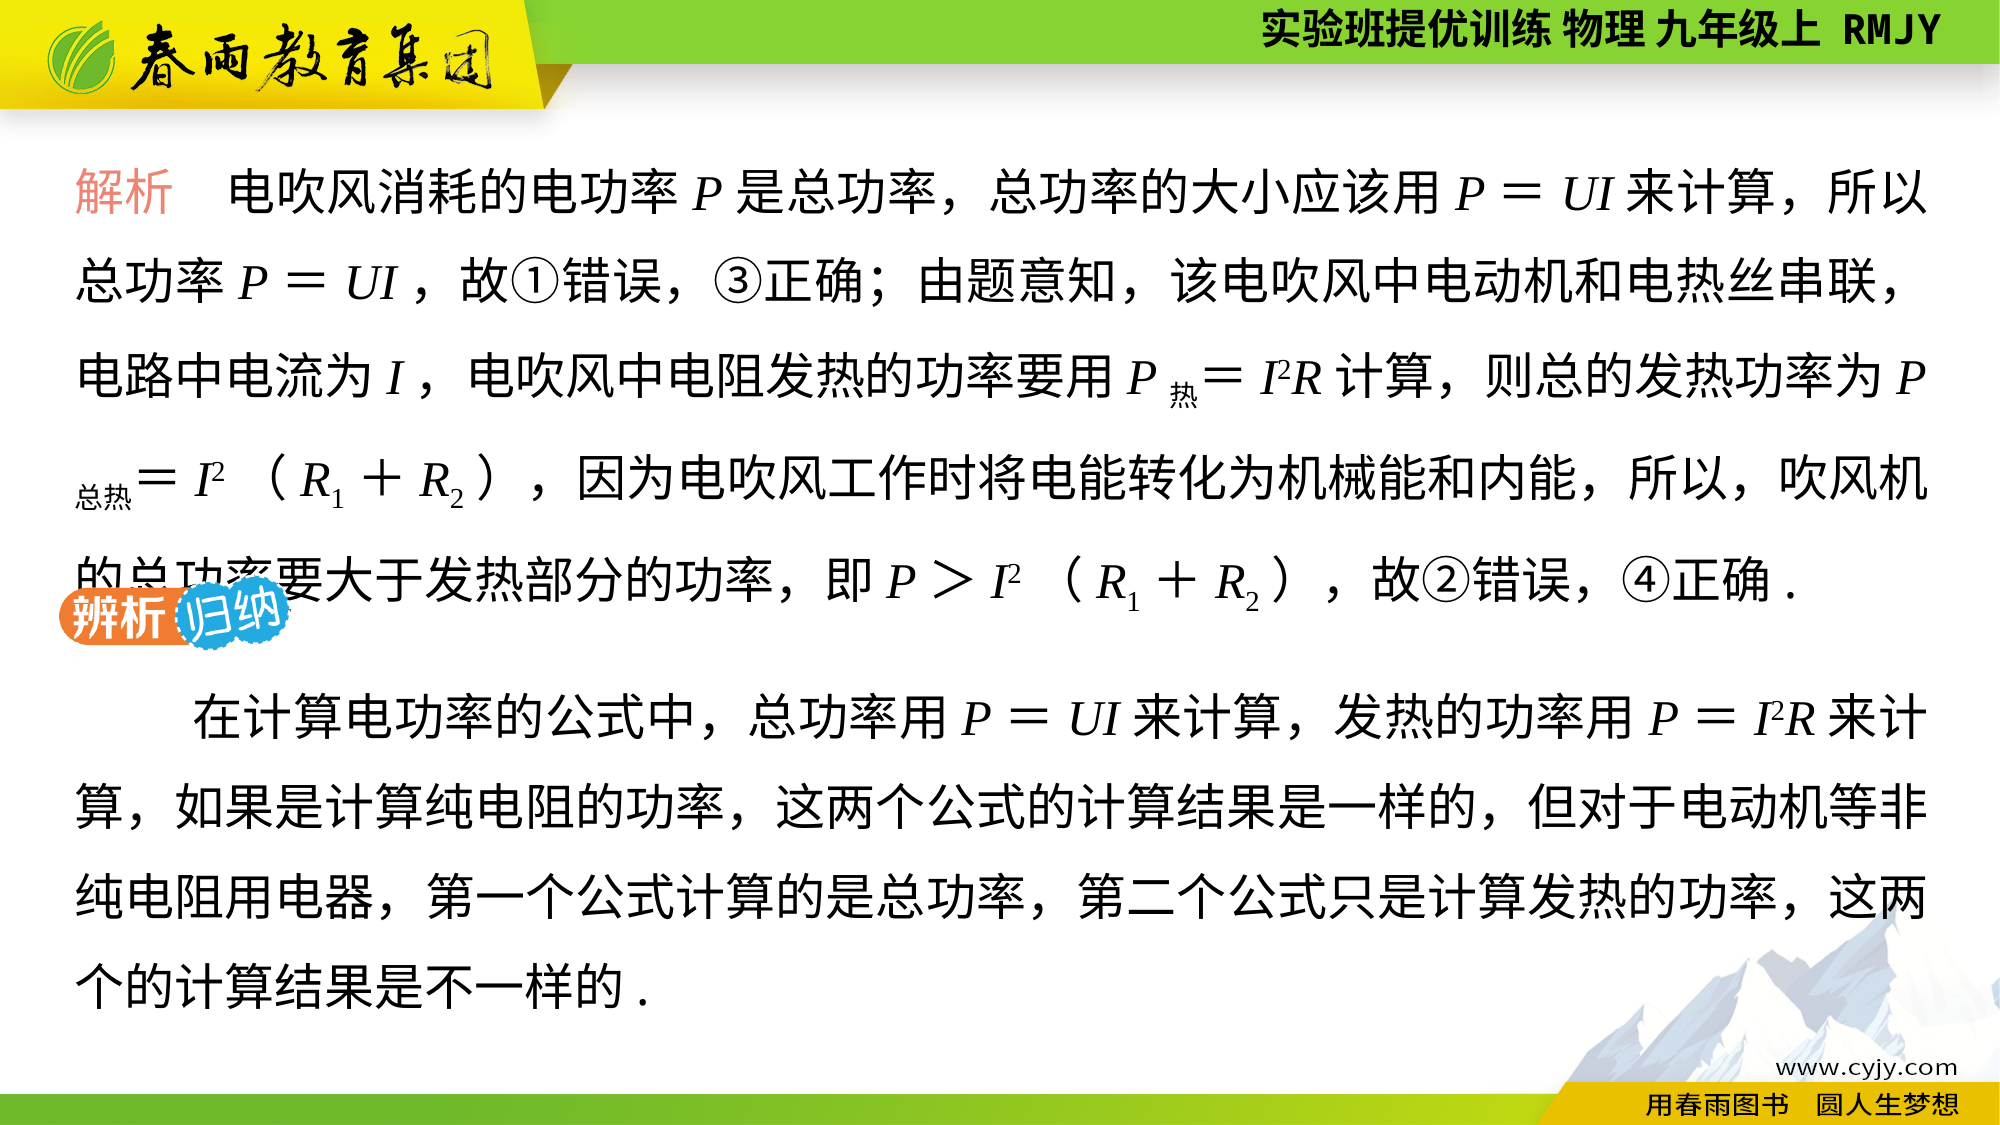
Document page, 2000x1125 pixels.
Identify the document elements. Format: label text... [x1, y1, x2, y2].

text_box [58, 574, 292, 664]
picture [0, 0, 2000, 1125]
text_box 在计算电功率的公式中，总功率用P＝UI来计算，发热的功率用P＝I2R来计算，如果是计算纯电阻的功率，这两个公式的计算结果是一样的，但对于电动机等非纯电阻用电器，第一个公式计算的是总功率，第二个公式只是计算发热的功率，这两个的计算结果是不一样的. [59, 648, 1944, 1024]
list 解析 电吹风消耗的电功率P是总功率，总功率的大小应该用P＝UI来计算，所以总功率P＝UI，故①错误，③正确；由题意知，该电吹风中电动机和电热丝串联，电路中电流为I，电吹风中电阻发热的功率要用P热＝I2R计算，则总的发热功率为P总热＝I2（R1＋R2），因为电吹风工作时将电能转化为机械能和内能，所以，吹风机的总功率要大于发热部分的功率，即P＞I2（R1＋R2），故②错误，④正确. [59, 122, 1944, 581]
